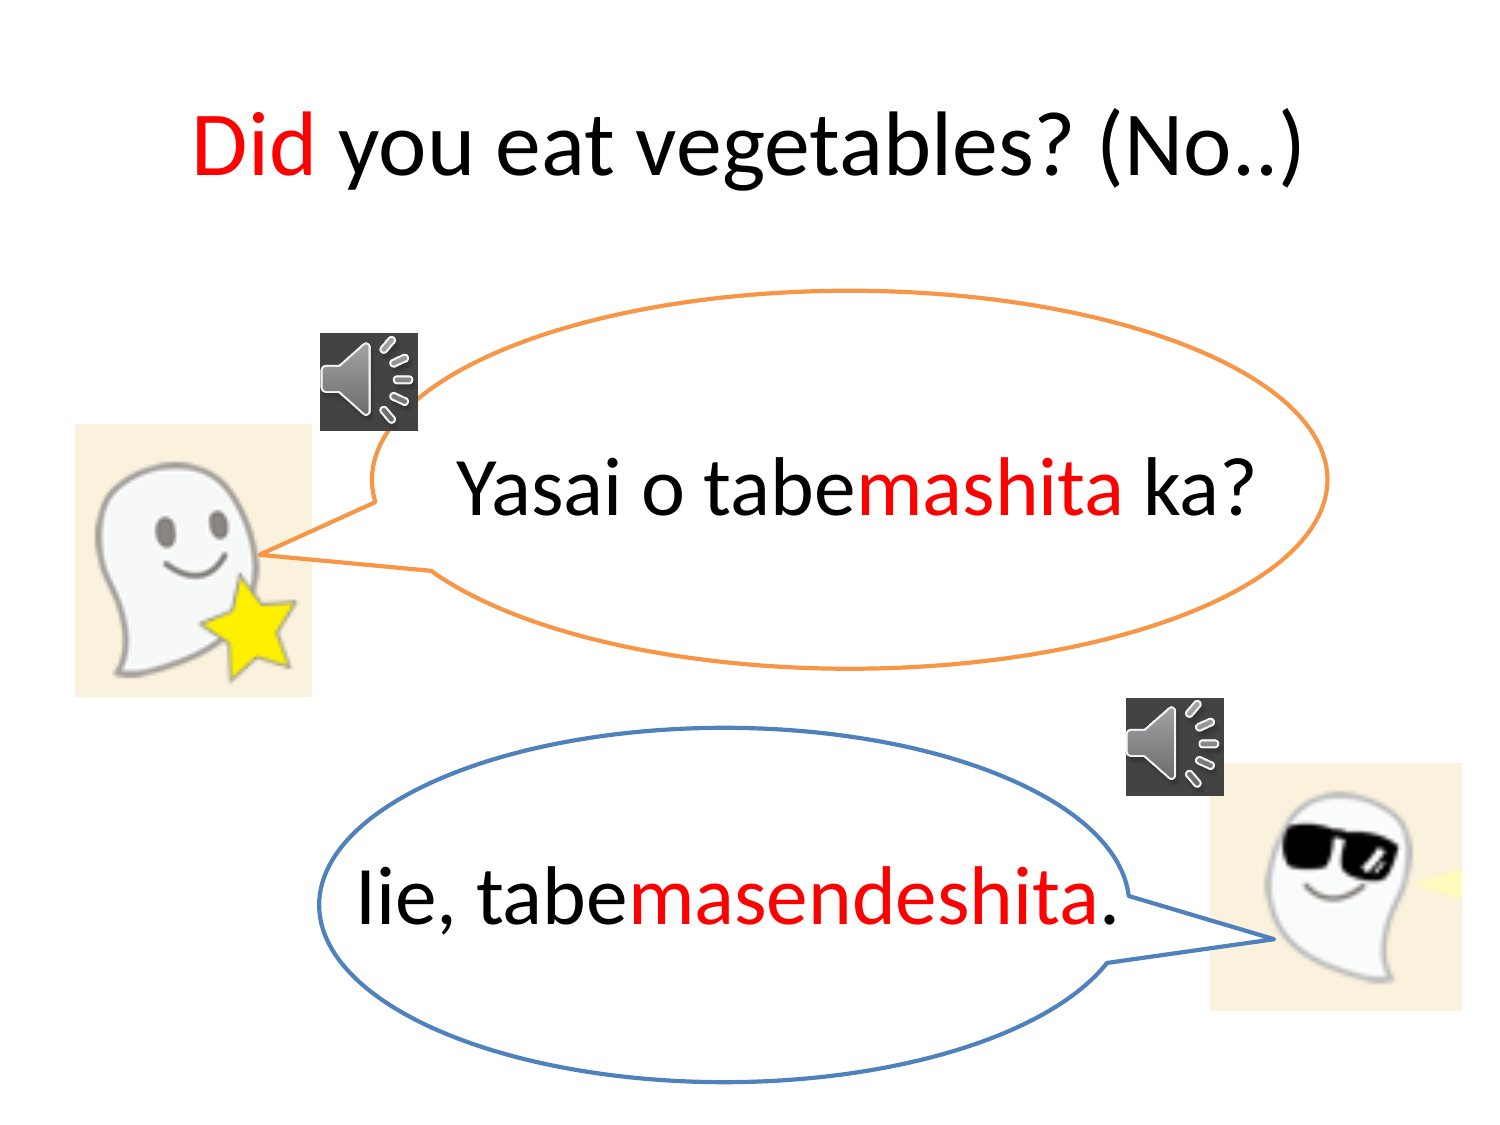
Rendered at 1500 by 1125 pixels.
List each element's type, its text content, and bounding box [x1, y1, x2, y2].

text_box [315, 288, 1330, 671]
picture [318, 332, 420, 433]
title Did you eat vegetables? (No..) [75, 45, 1425, 233]
text_box Yasai o tabemashita ka? [441, 424, 1274, 540]
text_box [350, 725, 1099, 834]
text_box Iie, tabemasendeshita. [340, 834, 1136, 949]
text_box [317, 845, 1205, 1085]
picture [74, 424, 312, 697]
picture [1124, 696, 1462, 1011]
